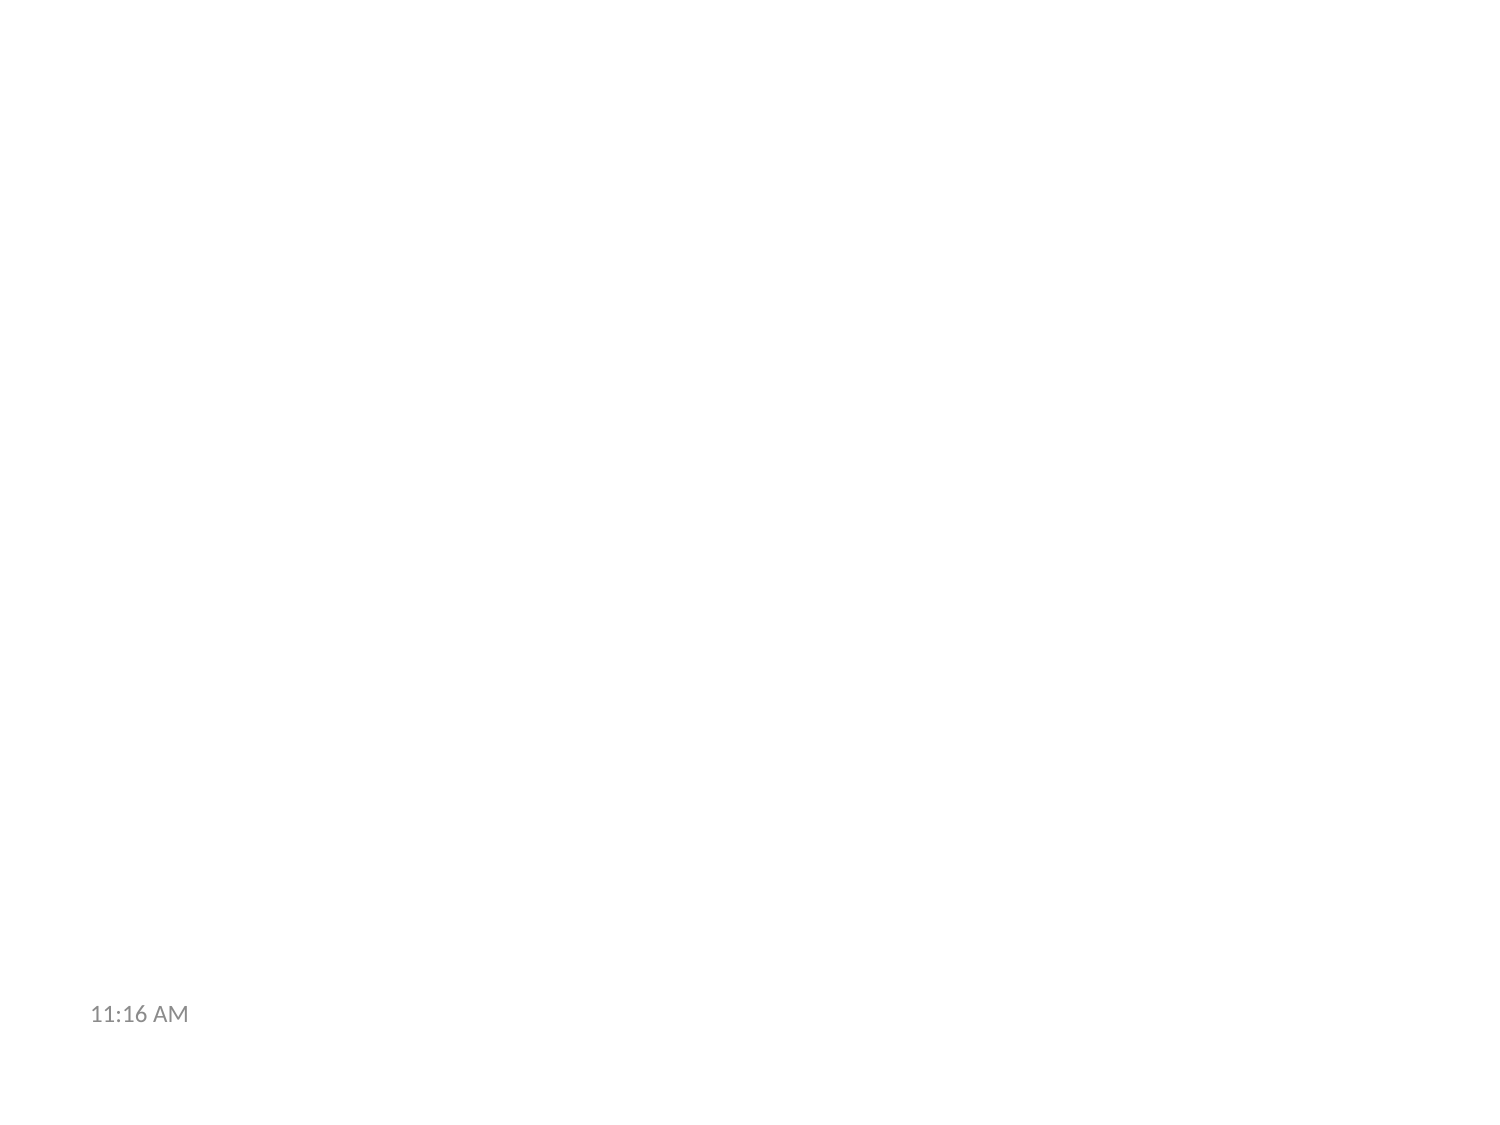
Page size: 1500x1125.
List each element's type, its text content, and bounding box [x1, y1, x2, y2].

text_box 3:35 PM [75, 982, 425, 1043]
